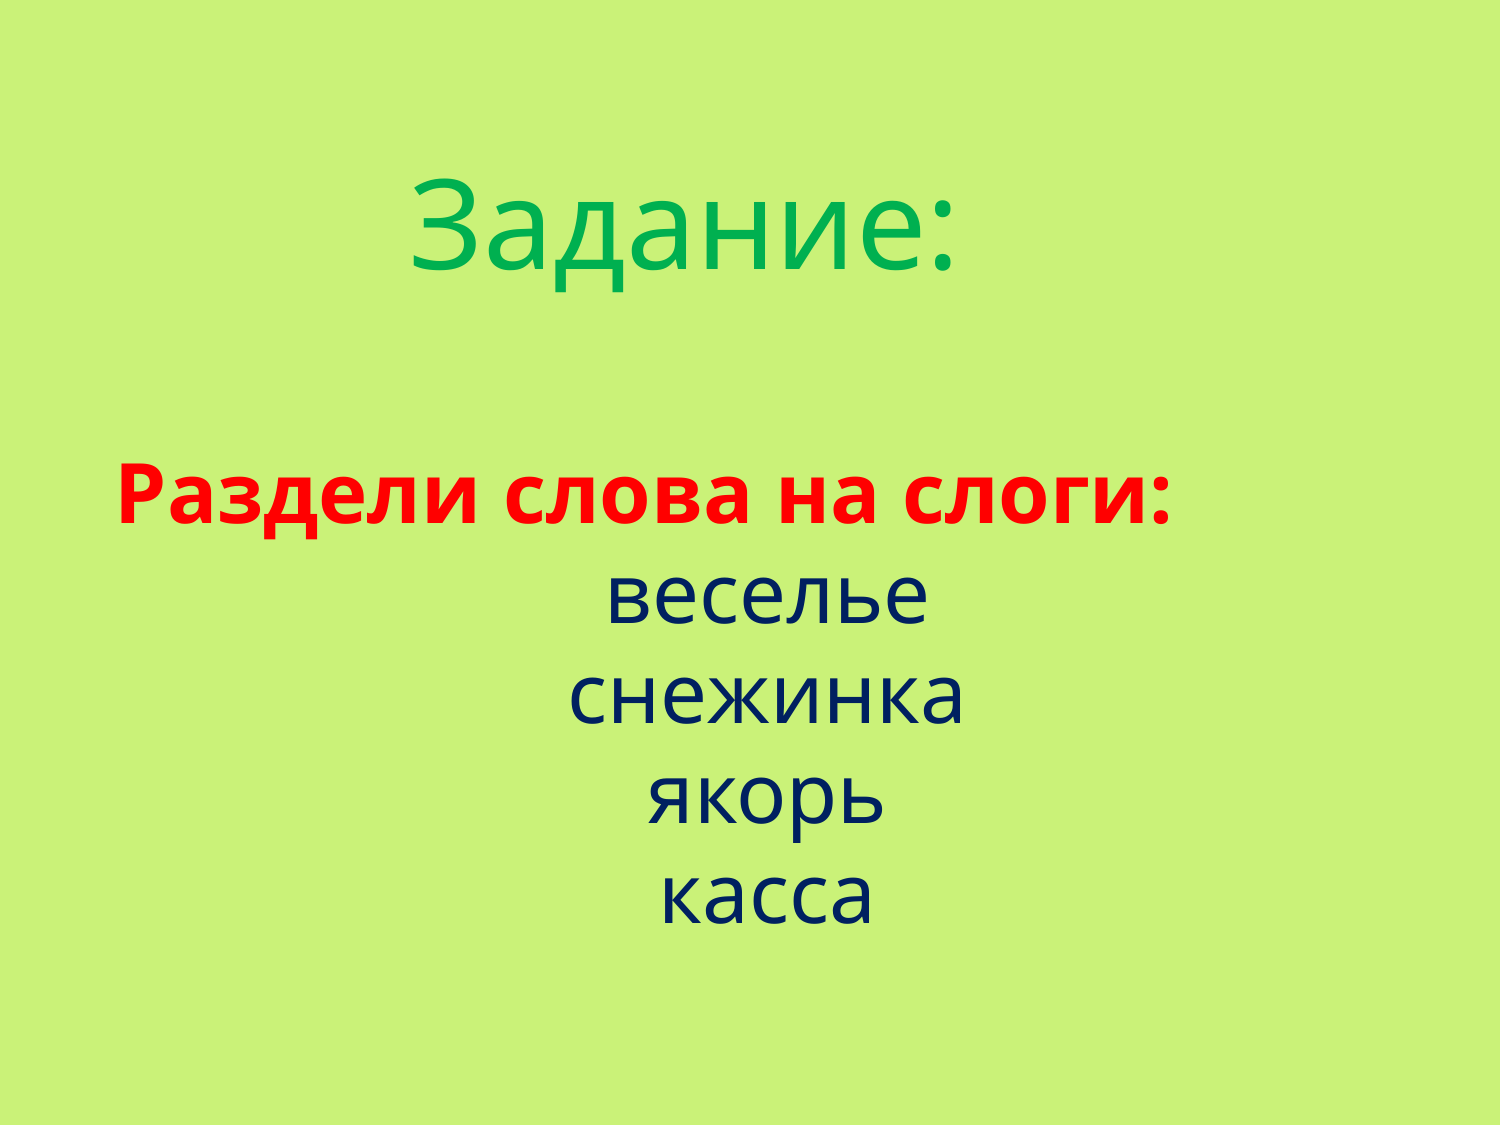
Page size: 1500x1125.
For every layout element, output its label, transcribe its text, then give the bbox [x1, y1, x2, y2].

text_box Раздели слова на слоги: веселье снежинка якорь касса [100, 432, 1436, 1048]
text_box Задание: [395, 137, 976, 303]
